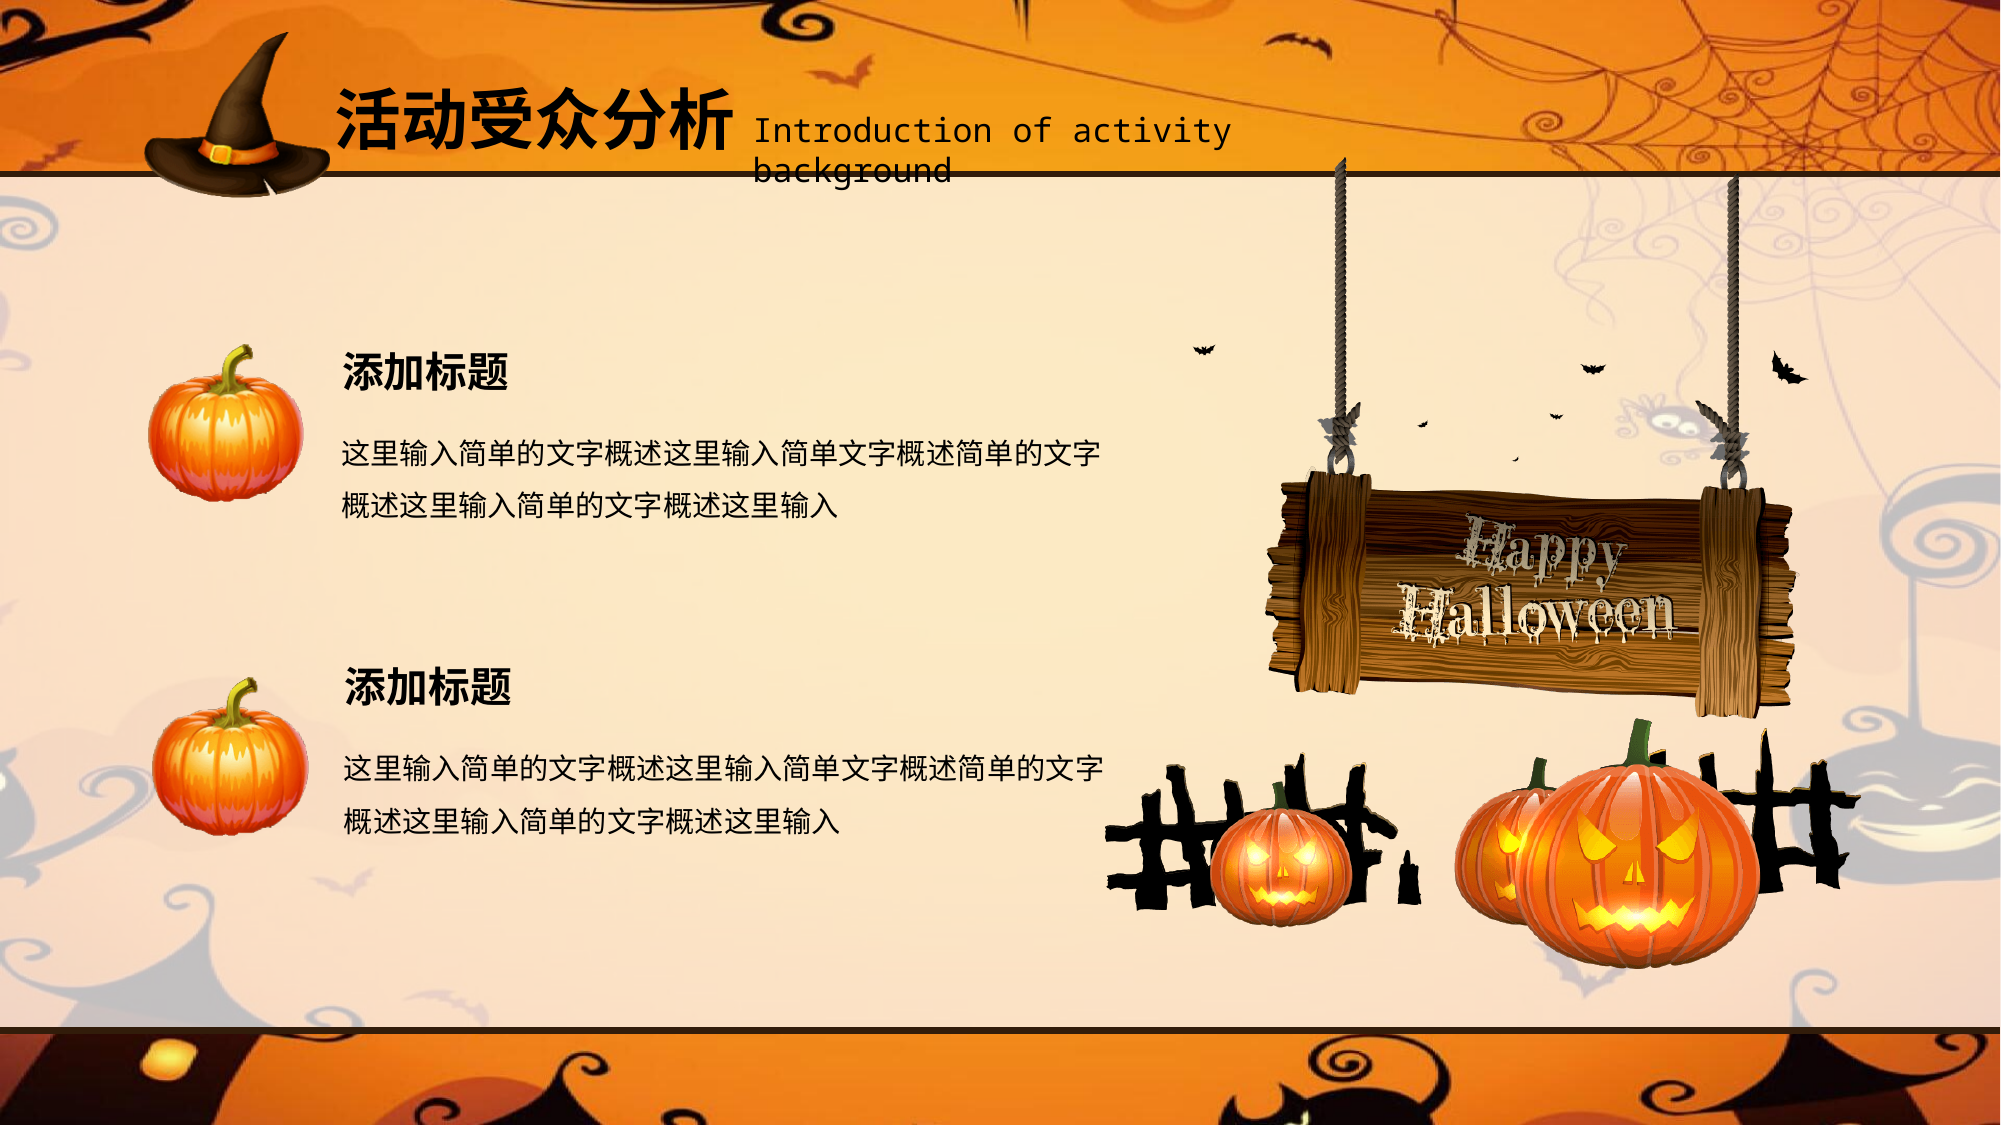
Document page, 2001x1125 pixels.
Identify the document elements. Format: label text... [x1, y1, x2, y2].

picture [0, 0, 2001, 1125]
text_box 活动受众分析 [330, 63, 752, 167]
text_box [326, 338, 1105, 532]
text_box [329, 653, 1132, 847]
text_box [0, 173, 2000, 1032]
picture [139, 329, 321, 520]
picture [143, 662, 326, 853]
text_box Introduction of activity background [737, 101, 1408, 197]
